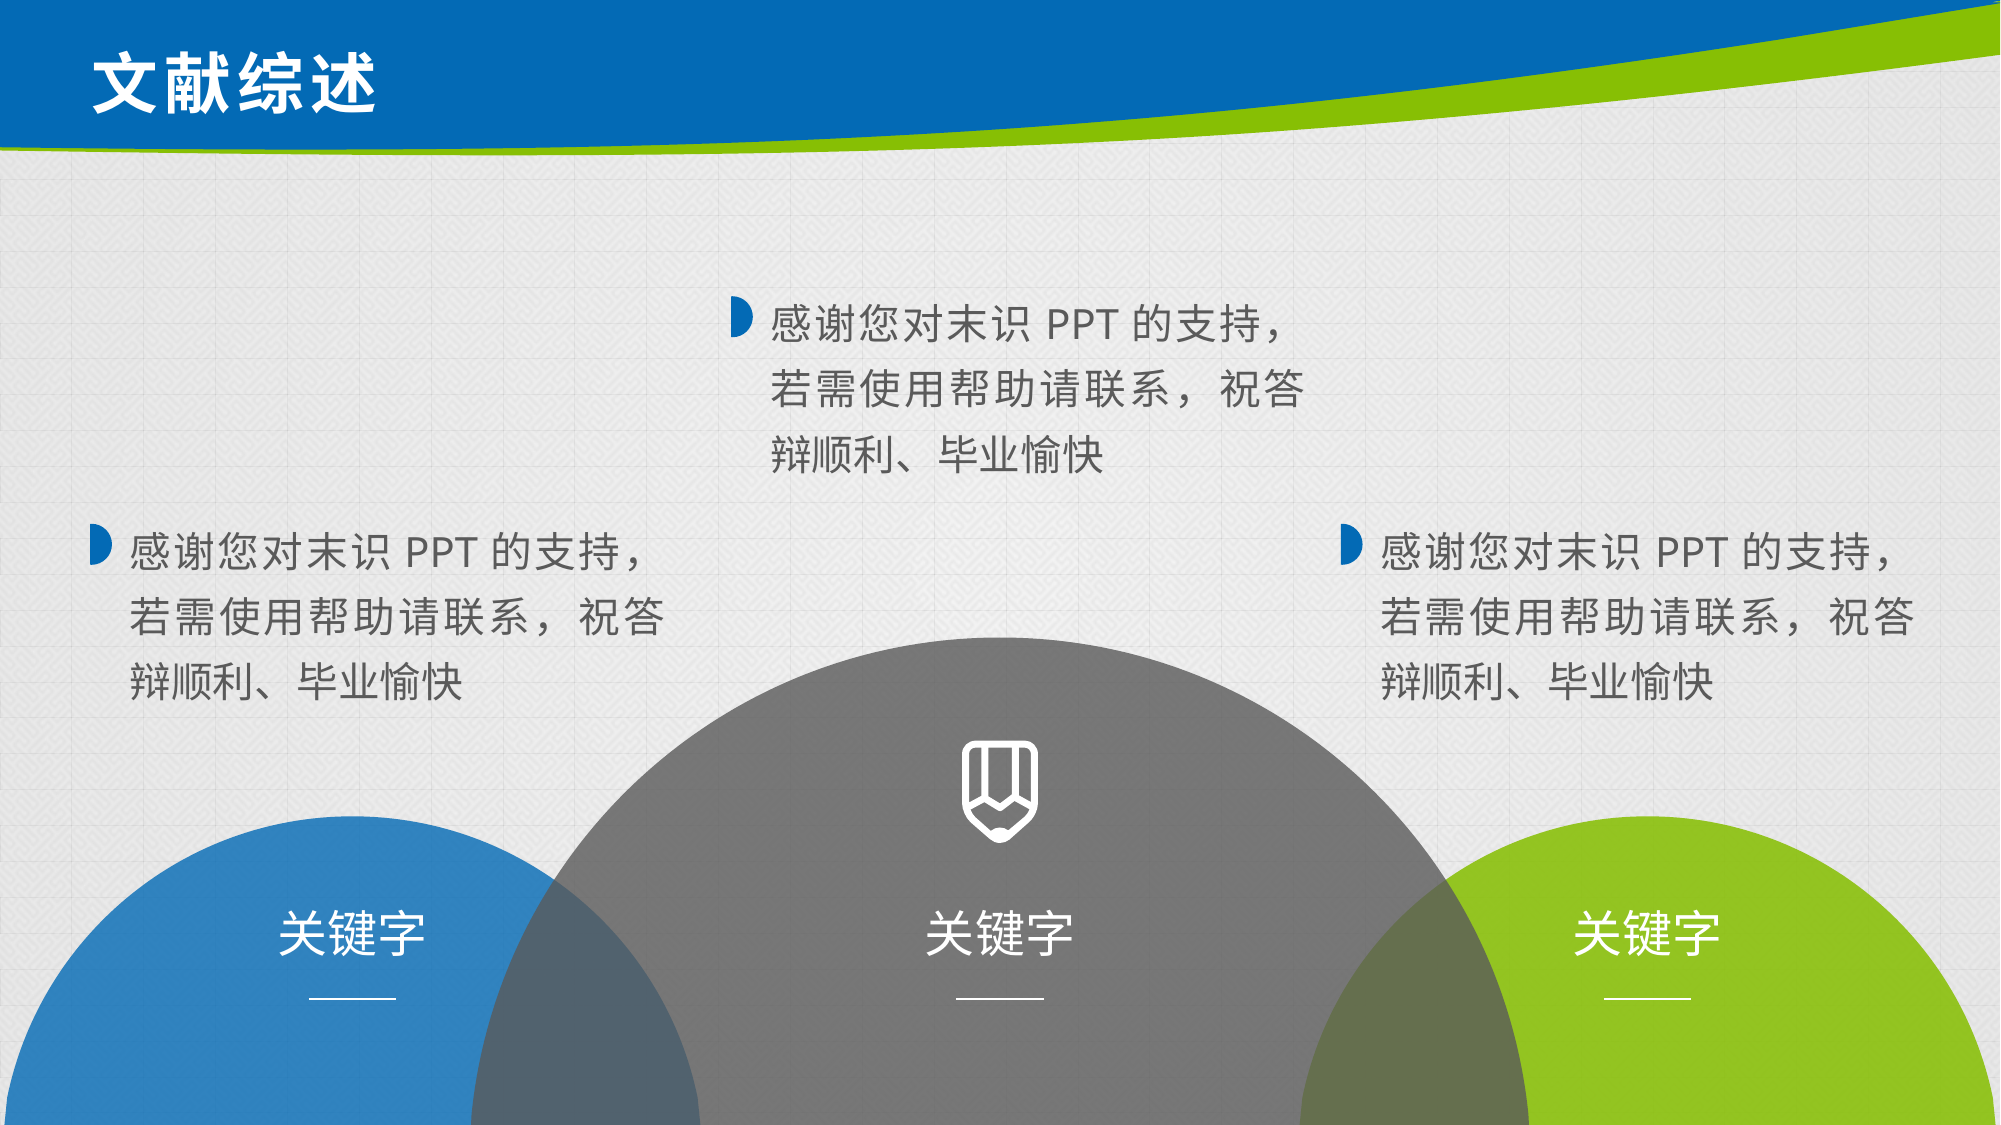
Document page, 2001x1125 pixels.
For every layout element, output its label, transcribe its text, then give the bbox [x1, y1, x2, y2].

title 文献综述 [76, 42, 1087, 131]
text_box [873, 740, 1126, 999]
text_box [1521, 894, 1774, 999]
picture [0, 55, 2000, 1125]
text_box [3, 815, 554, 1125]
text_box [469, 636, 1531, 1125]
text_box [226, 894, 479, 999]
text_box [1446, 815, 1997, 1125]
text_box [90, 503, 680, 716]
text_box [731, 275, 1321, 488]
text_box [1340, 503, 1931, 716]
